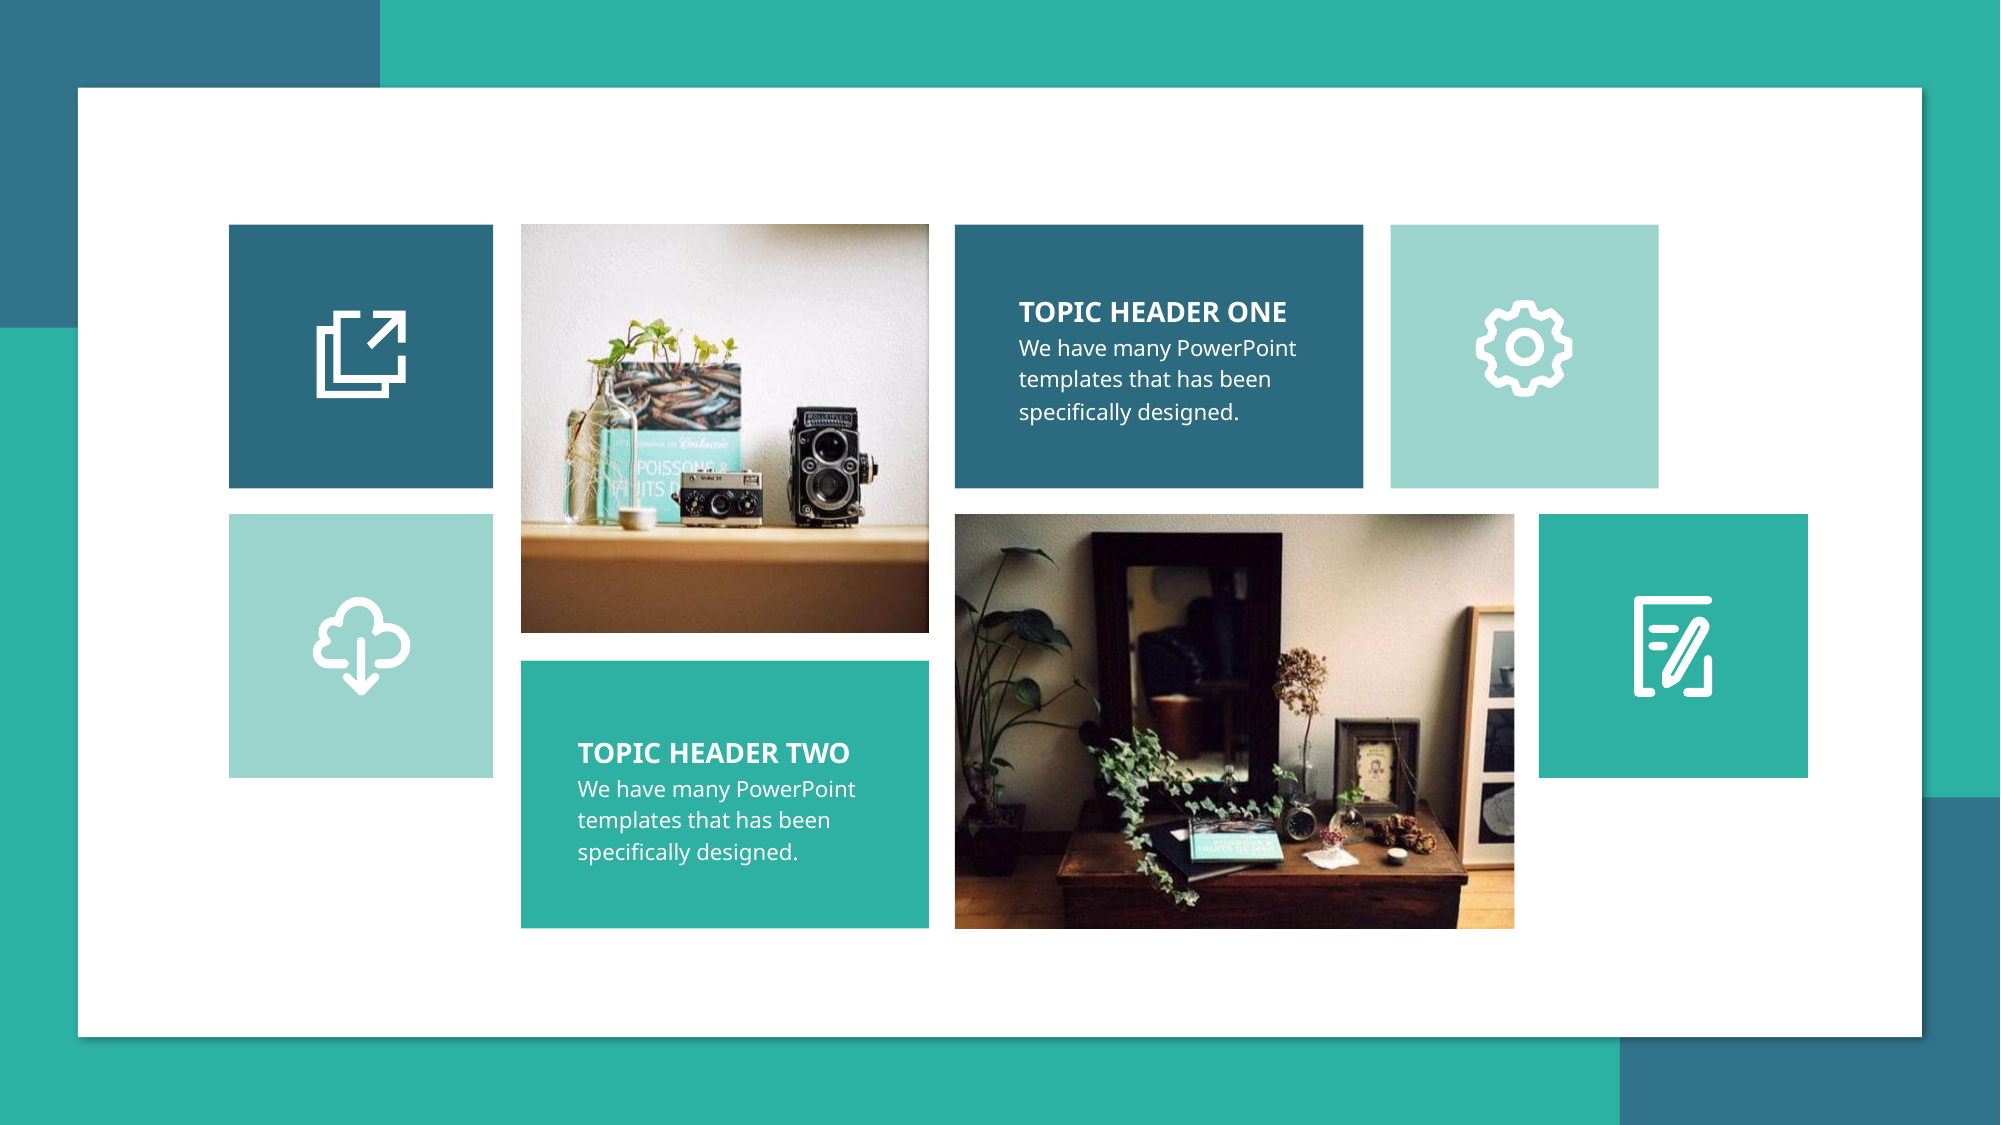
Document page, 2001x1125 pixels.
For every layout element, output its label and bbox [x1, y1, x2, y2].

text_box [954, 224, 1364, 489]
text_box [521, 660, 929, 929]
text_box [954, 514, 1515, 929]
text_box [1538, 514, 1809, 779]
text_box [521, 224, 929, 633]
text_box [1390, 224, 1659, 489]
text_box [229, 514, 494, 779]
text_box [229, 224, 494, 489]
